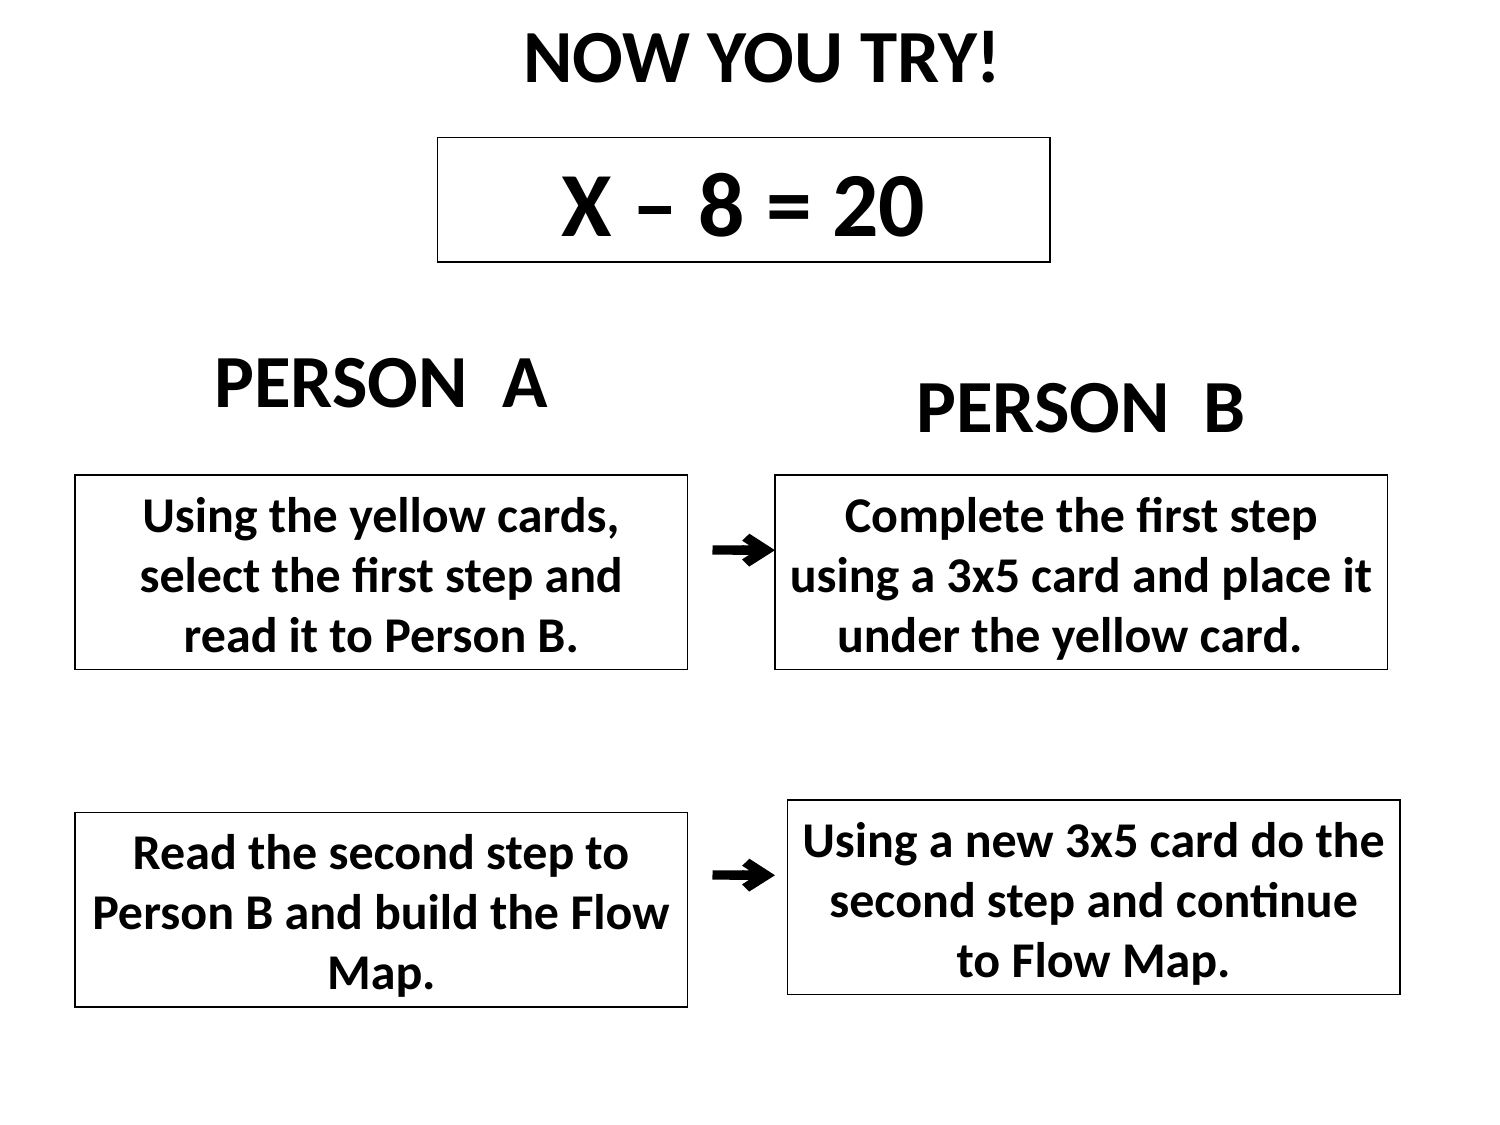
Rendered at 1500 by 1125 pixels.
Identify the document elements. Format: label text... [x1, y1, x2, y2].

text_box NOW YOU TRY! [349, 0, 1175, 105]
text_box Complete the first step using a 3x5 card and place it under the yellow card. [774, 474, 1388, 670]
text_box Read the second step to Person B and build the Flow Map. [74, 812, 688, 1008]
text_box Using the yellow cards, select the first step and read it to Person B. [74, 474, 688, 670]
text_box PERSON B [849, 349, 1313, 455]
text_box Using a new 3x5 card do the second step and continue to Flow Map. [787, 799, 1400, 995]
text_box PERSON A [149, 324, 613, 430]
text_box X – 8 = 20 [437, 137, 1050, 263]
